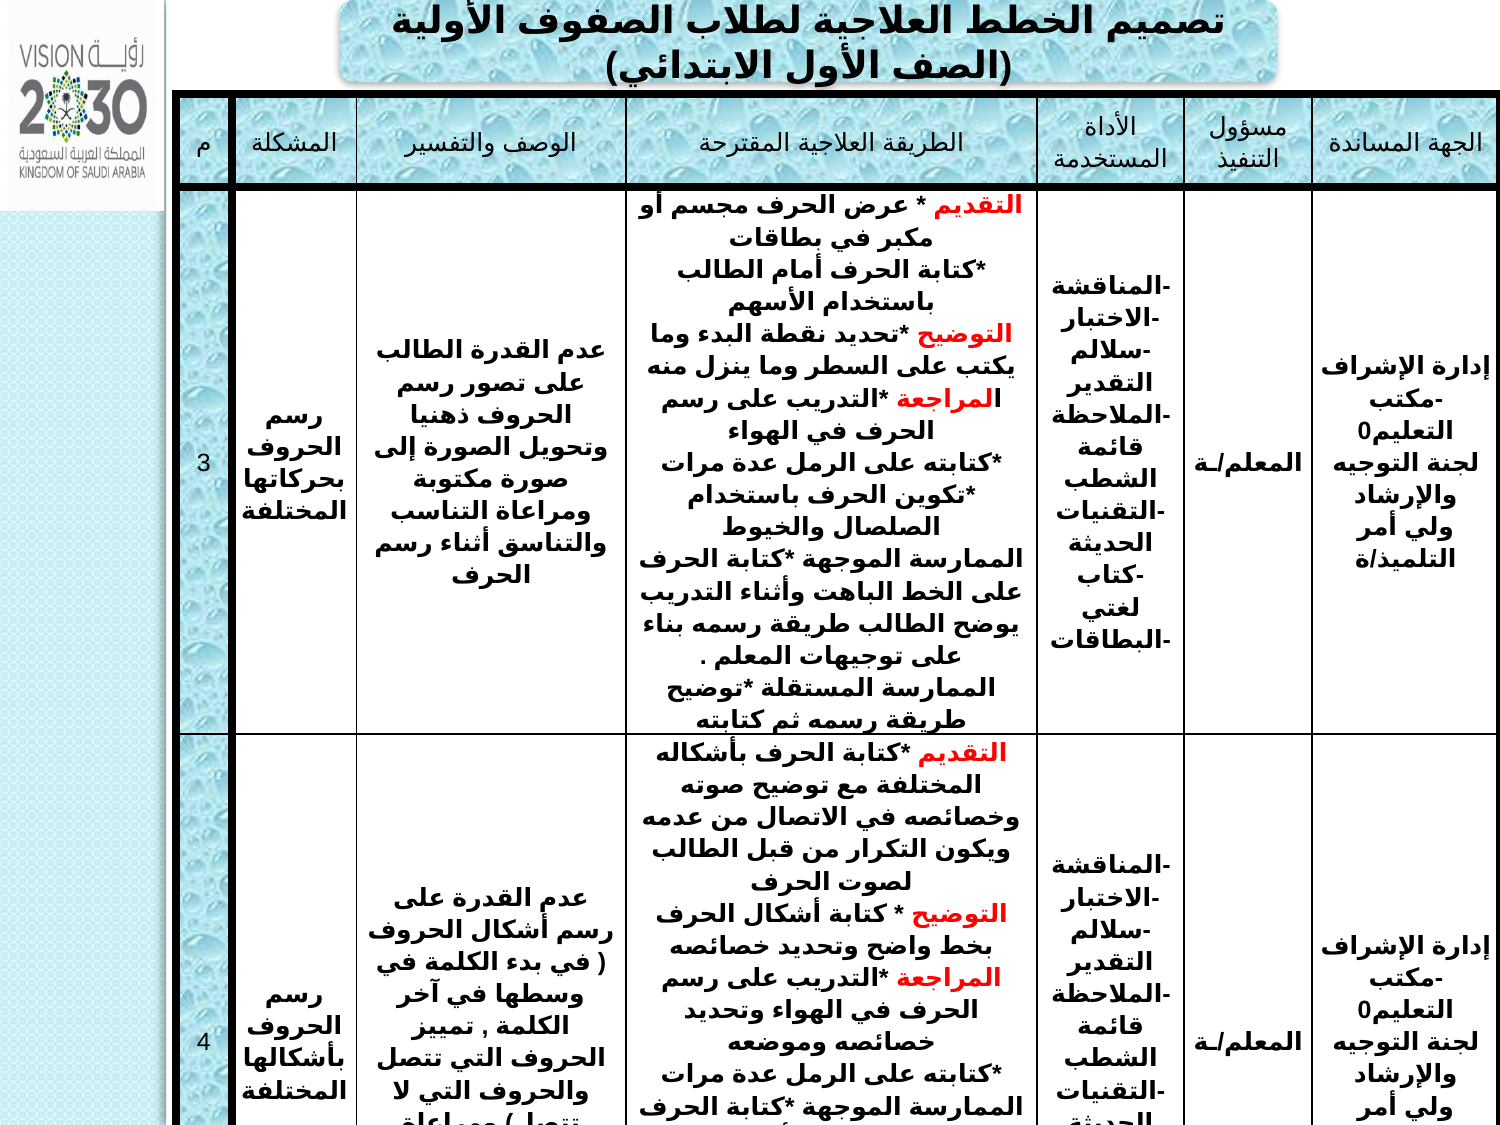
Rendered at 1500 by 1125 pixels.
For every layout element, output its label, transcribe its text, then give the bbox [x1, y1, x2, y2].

table_cell عدم القدرة على رسم أشكال الحروف ( في بدء الكلمة في وسطها في آخر الكلمة , تمييز الحروف التي تتصل والحروف التي لا تتصل) ومراعاة التناسب والتناسق أثناء رسم الحرف [357, 735, 625, 1125]
table_cell رسم الحروف بحركاتها المختلفة [236, 191, 356, 733]
table_cell رسم الحروف بأشكالها المختلفة [236, 735, 356, 1125]
table_cell المعلم/ـة [1185, 735, 1311, 1125]
table_header المشكلة [236, 98, 356, 183]
table_cell إدارة الإشراف -مكتب التعليم0 لجنة التوجيه والإرشاد ولي أمر التلميذ/ة [1313, 735, 1496, 1125]
table_cell التقديم * عرض الحرف مجسم أو مكبر في بطاقات *كتابة الحرف أمام الطالب باستخدام الأسهم التوضيح *تحديد نقطة البدء وما يكتب على السطر وما ينزل منه المراجعة *التدريب على رسم الحرف في الهواء *كتابته على الرمل عدة مرات *تكوين الحرف باستخدام الصلصال والخيوط الممارسة الموجهة *كتابة الحرف على الخط الباهت وأثناء التدريب يوضح الطالب طريقة رسمه بناء على توجيهات المعلم . الممارسة المستقلة *توضيح طريقة رسمه ثم كتابته [627, 191, 1036, 733]
picture [0, 0, 165, 211]
table_header الوصف والتفسير [357, 98, 625, 183]
table_header الجهة المساندة [1313, 98, 1496, 183]
table_cell عدم القدرة الطالب على تصور رسم الحروف ذهنيا وتحويل الصورة إلى صورة مكتوبة ومراعاة التناسب والتناسق أثناء رسم الحرف [357, 191, 625, 733]
table_cell المعلم/ـة [1185, 191, 1311, 733]
table_cell التقديم *كتابة الحرف بأشكاله المختلفة مع توضيح صوته وخصائصه في الاتصال من عدمه ويكون التكرار من قبل الطالب لصوت الحرف التوضيح * كتابة أشكال الحرف بخط واضح وتحديد خصائصه المراجعة *التدريب على رسم الحرف في الهواء وتحديد خصائصه وموضعه *كتابته على الرمل عدة مرات الممارسة الموجهة *كتابة الحرف على الخط الباهت وأثناء التدريب يُوضح الطالب طريقة رسمه وموضعه بناء على توجيهات المعلم . الممارسة المستقلة * رسمه بأشكاله المتعددة مع ذكر صوت الحرف [627, 735, 1036, 1125]
table_header الأداة المستخدمة [1038, 98, 1183, 183]
table_cell -المناقشة -الاختبار -سلالم التقدير -الملاحظة قائمة الشطب -التقنيات الحديثة -كتاب لغتي -البطاقات [1038, 735, 1183, 1125]
table_cell إدارة الإشراف -مكتب التعليم0 لجنة التوجيه والإرشاد ولي أمر التلميذ/ة [1313, 191, 1496, 733]
text_box تصميم الخطط العلاجية لطلاب الصفوف الأولية (الصف الأول الابتدائي) [339, 0, 1297, 83]
table_header مسؤول التنفيذ [1185, 98, 1311, 183]
table_cell 4 [180, 735, 228, 1125]
table_cell -المناقشة -الاختبار -سلالم التقدير -الملاحظة قائمة الشطب -التقنيات الحديثة -كتاب لغتي -البطاقات [1038, 191, 1183, 733]
table_header م [180, 98, 228, 183]
table_cell 3 [180, 191, 228, 733]
table_header الطريقة العلاجية المقترحة [627, 98, 1036, 183]
